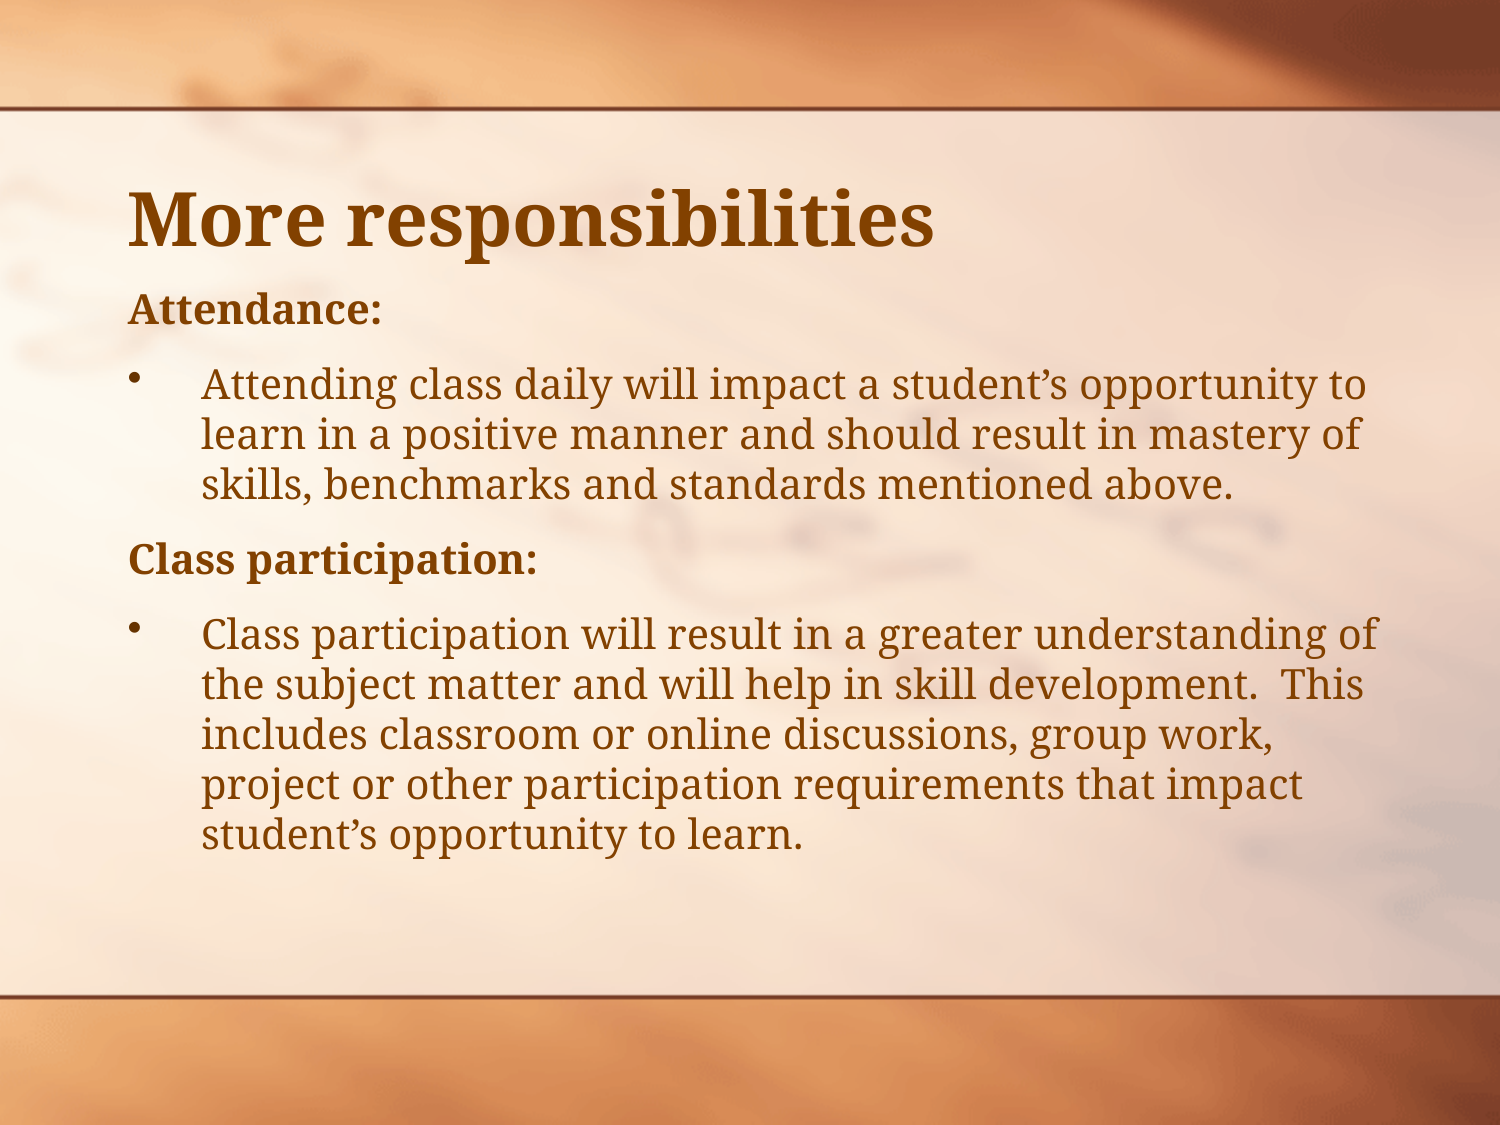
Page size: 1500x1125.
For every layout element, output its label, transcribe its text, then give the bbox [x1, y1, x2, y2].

picture [0, 0, 1500, 1125]
list Attendance: Attending class daily will impact a student’s opportunity to learn in a positive manner and should result in mastery of skills, benchmarks and standards mentioned above. Class participation: Class participation will result in a greater understanding of the subject matter and will help in skill development. This includes classroom or online discussions, group work, project or other participation requirements that impact student’s opportunity to learn. [112, 274, 1413, 951]
title More responsibilities [112, 124, 1413, 270]
